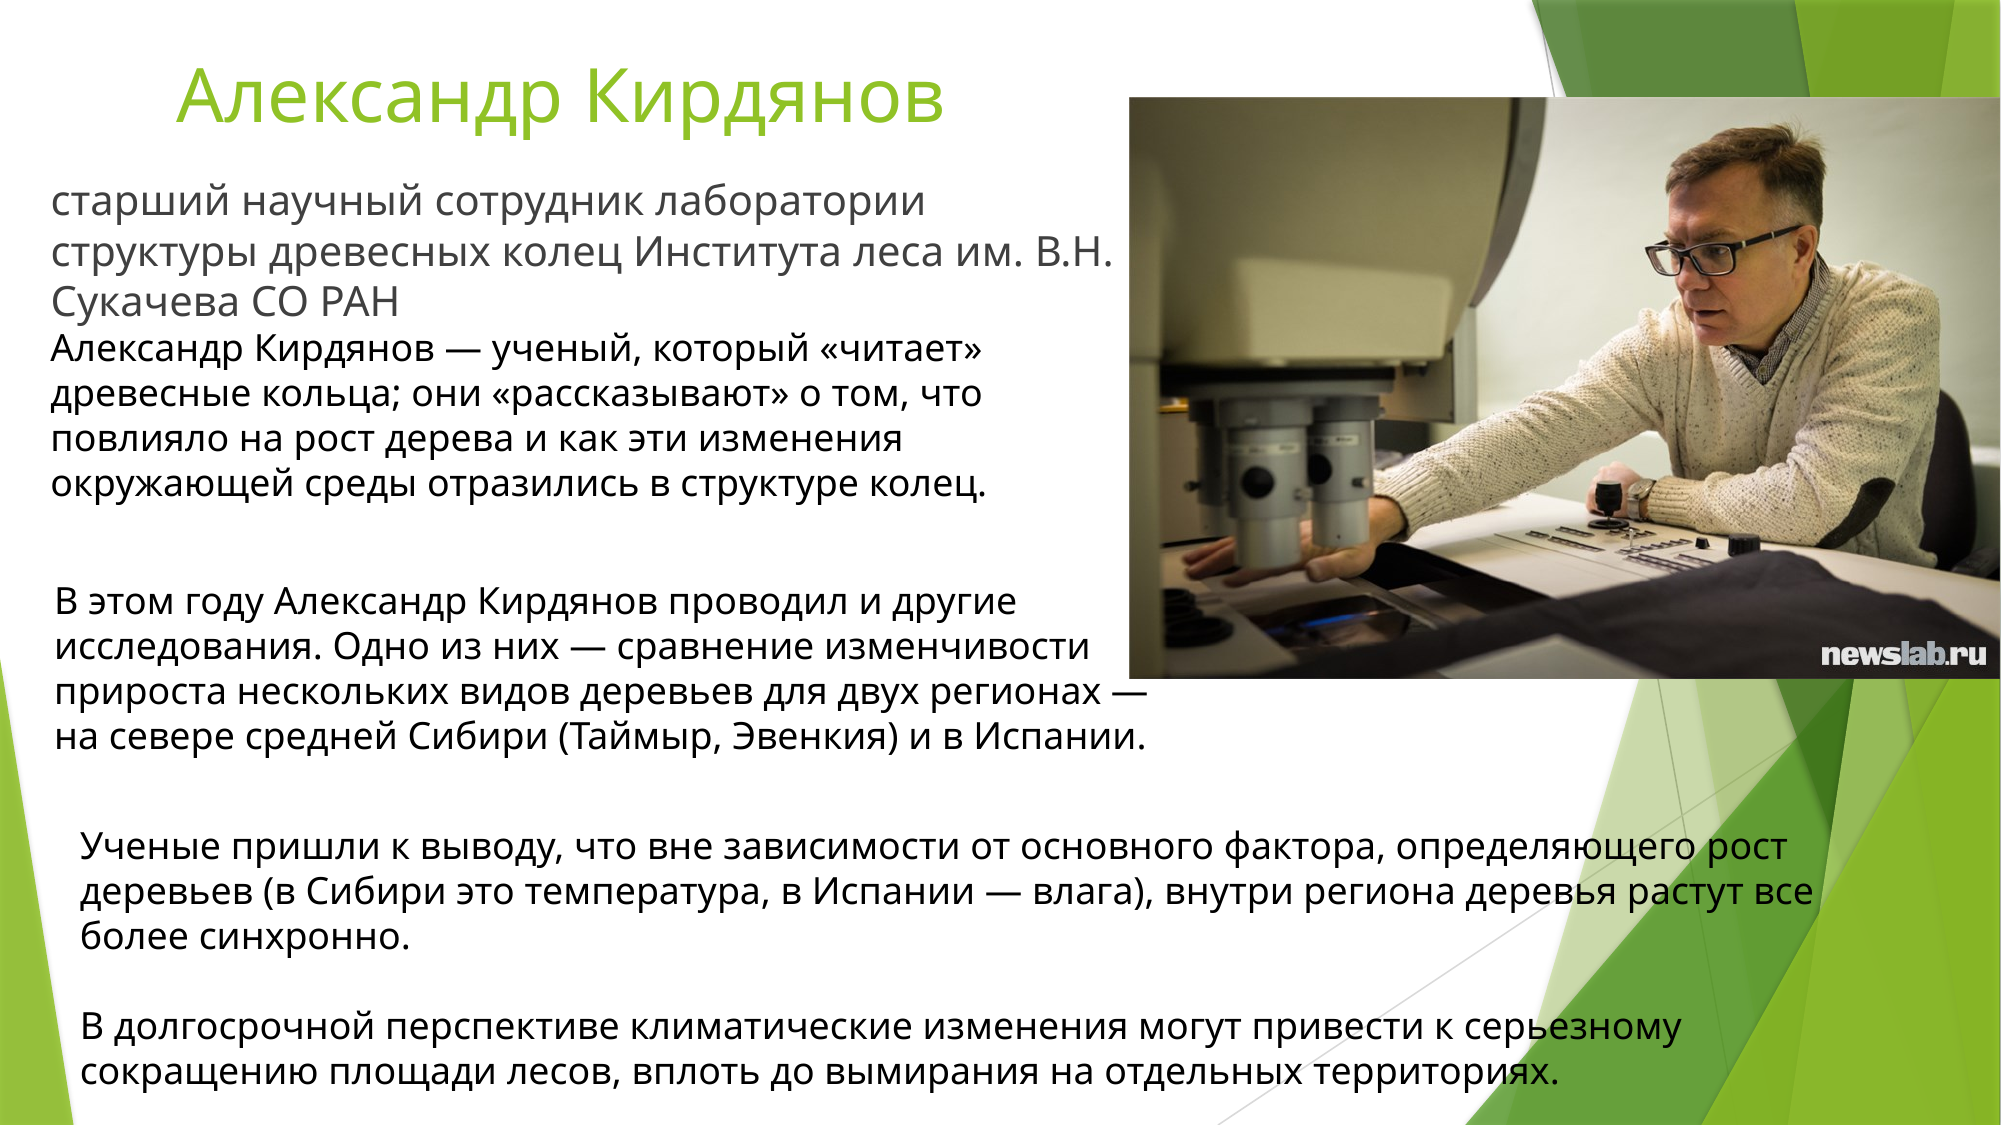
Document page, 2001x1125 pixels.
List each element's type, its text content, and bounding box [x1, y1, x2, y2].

title Александр Кирдянов [161, 40, 1039, 150]
text_box Ученые пришли к выводу, что вне зависимости от основного фактора, определяющего рост деревьев (в Сибири это температура, в Испании — влага), внутри региона деревья растут все более синхронно. В долгосрочной перспективе климатические изменения могут привести к серьезному сокращению площади лесов, вплоть до вымирания на отдельных территориях. [65, 814, 1919, 1100]
list старший научный сотрудник лаборатории структуры древесных колец Института леса им. В.Н. Сукачева СО РАН [35, 166, 1123, 316]
text_box Александр Кирдянов — ученый, который «читает» древесные кольца; они «рассказывают» о том, что повлияло на рост дерева и как эти изменения окружающей среды отразились в структуре колец. [35, 316, 1123, 512]
picture [1128, 96, 2000, 679]
text_box В этом году Александр Кирдянов проводил и другие исследования. Одно из них — сравнение изменчивости прироста нескольких видов деревьев для двух регионах — на севере средней Сибири (Таймыр, Эвенкия) и в Испании. [39, 569, 1179, 765]
